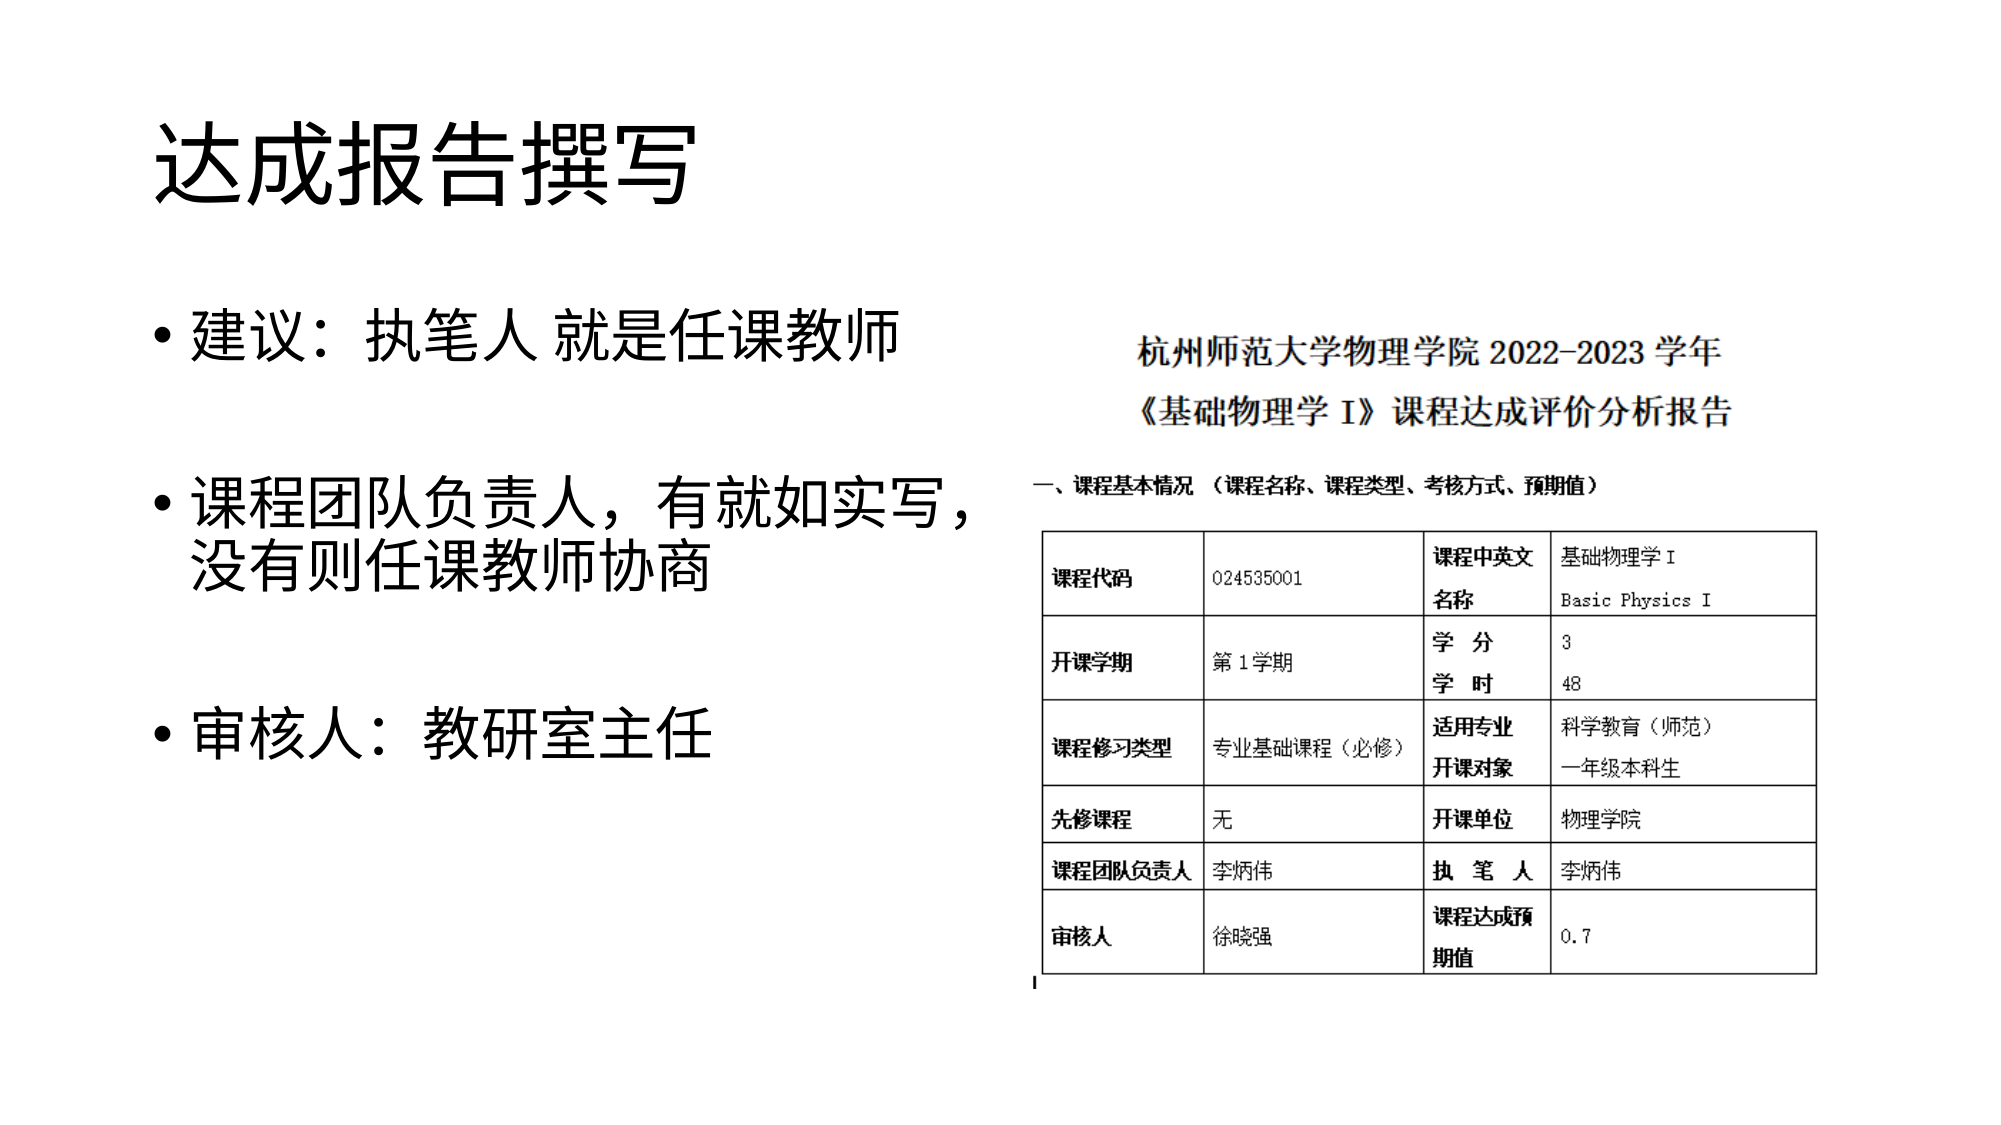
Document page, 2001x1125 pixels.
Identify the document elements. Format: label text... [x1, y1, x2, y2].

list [1012, 324, 1863, 989]
list 建议：执笔人 就是任课教师 课程团队负责人，有就如实写，没有则任课教师协商 审核人：教研室主任 [137, 299, 988, 1014]
title 达成报告撰写 [137, 59, 1863, 278]
